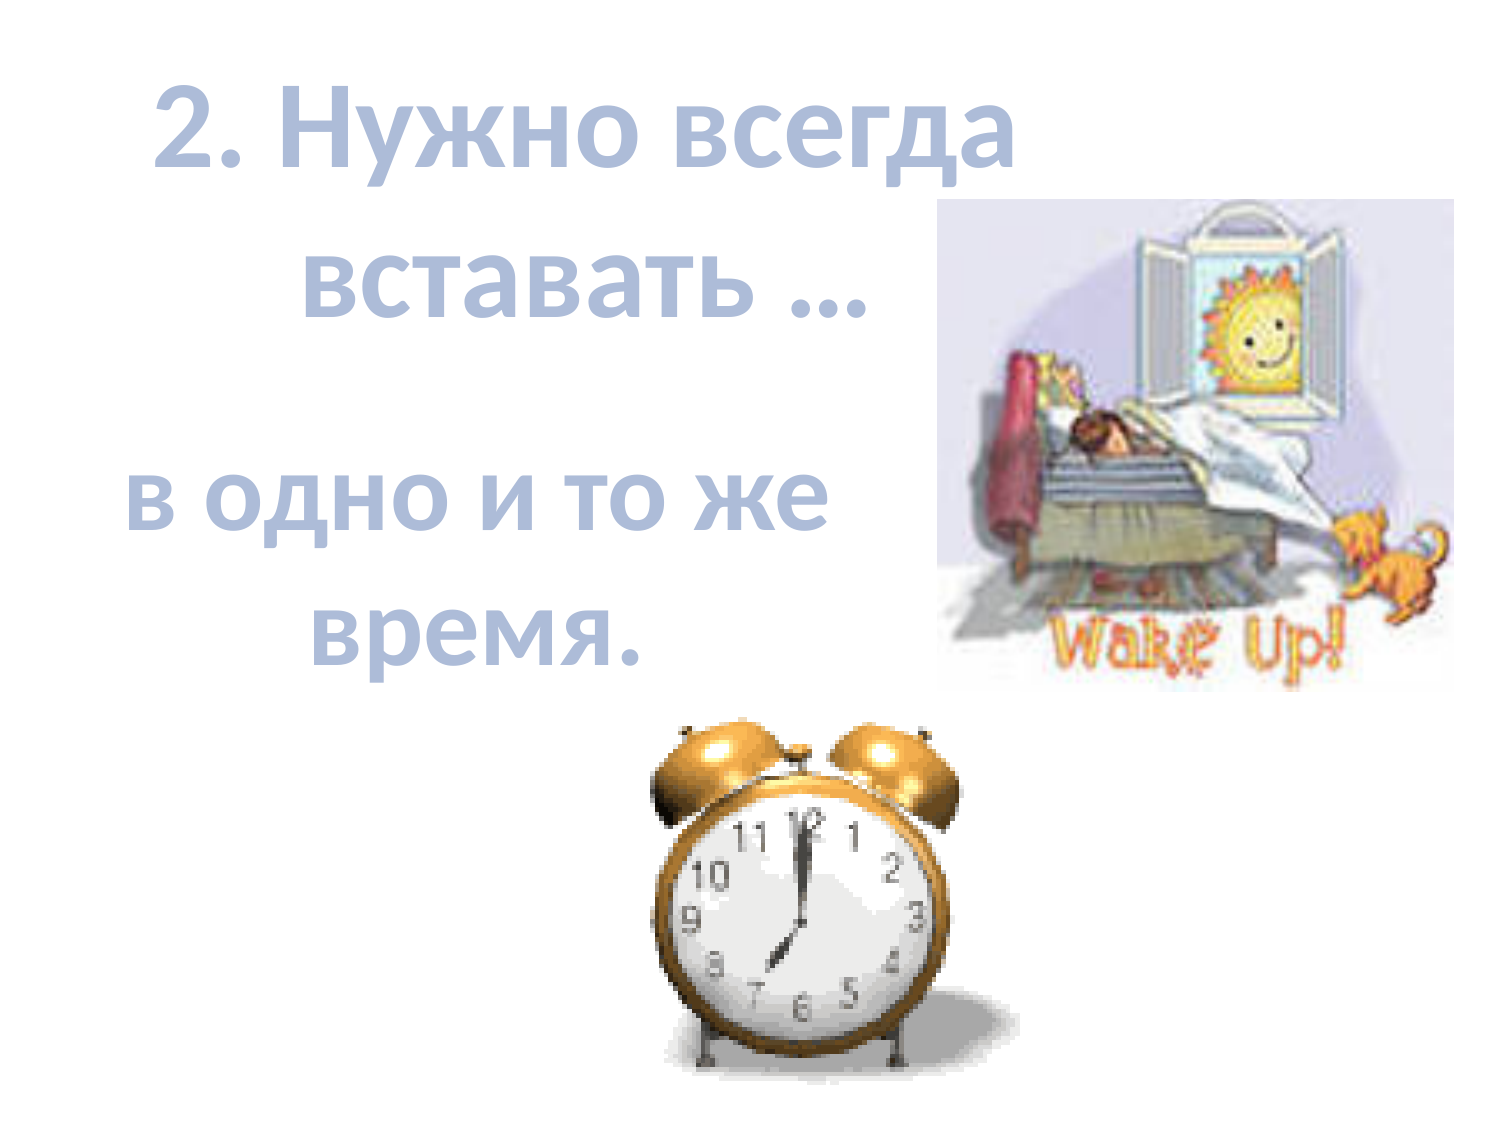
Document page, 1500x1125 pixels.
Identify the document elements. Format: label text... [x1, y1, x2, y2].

picture [632, 198, 1454, 1091]
text_box в одно и то же время. [46, 410, 907, 696]
text_box 2. Нужно всегда вставать … [23, 35, 1149, 351]
